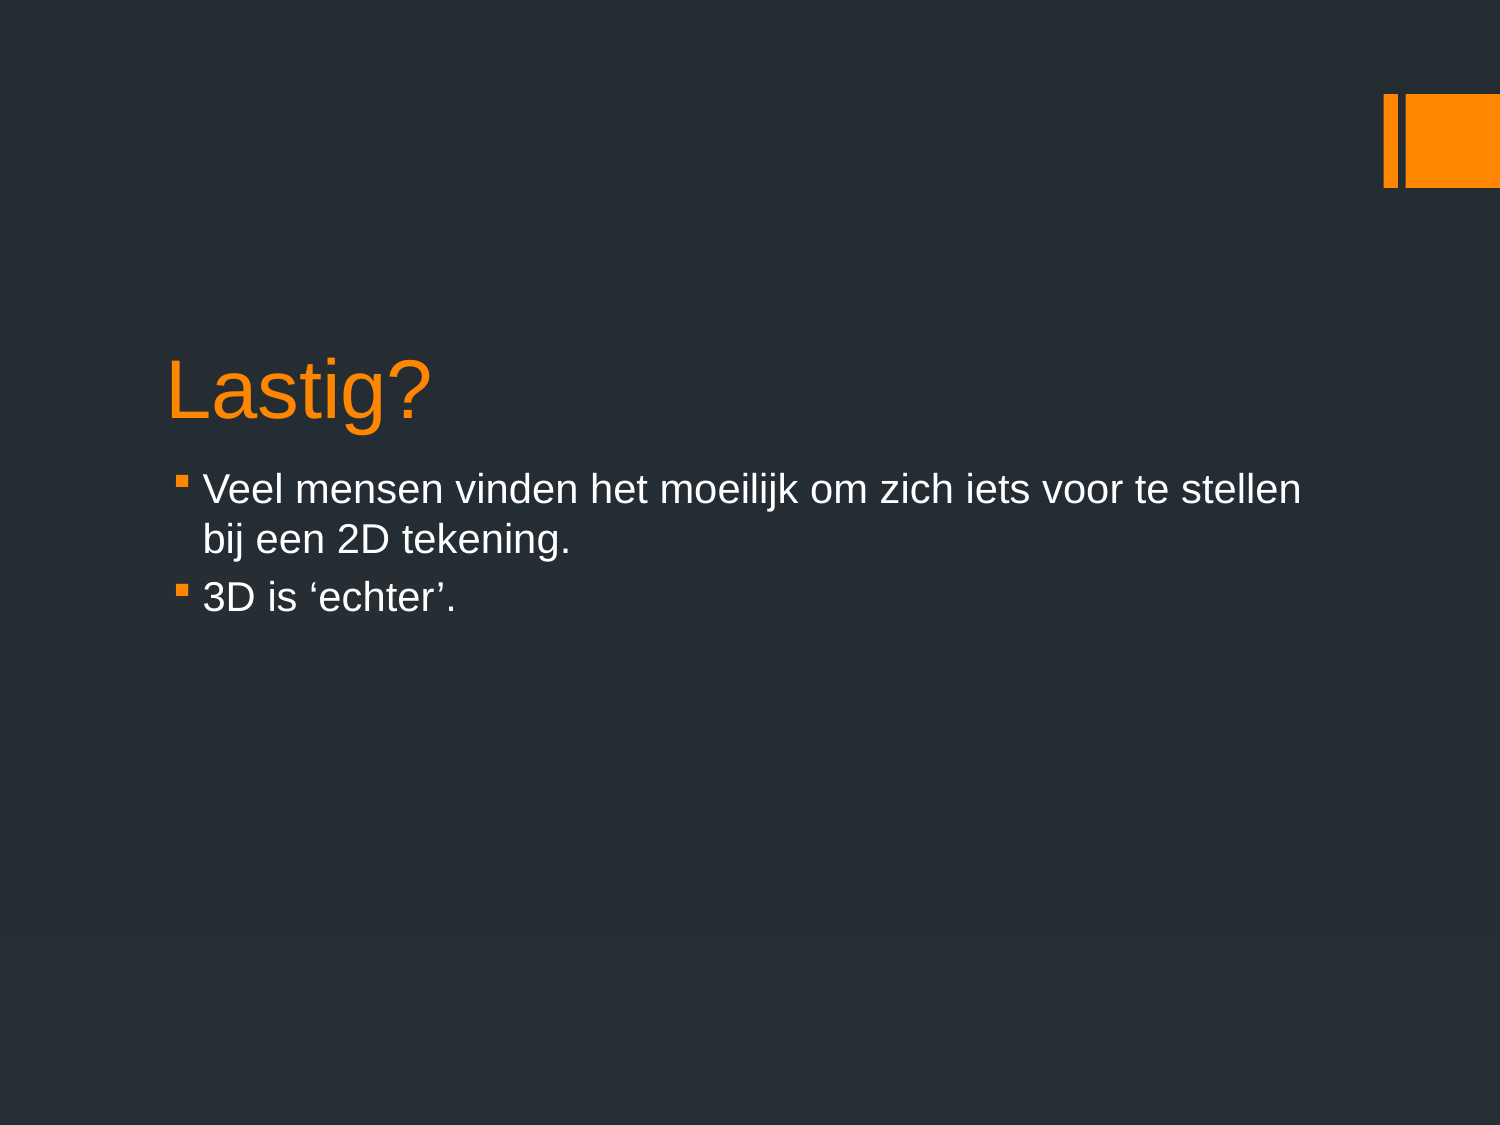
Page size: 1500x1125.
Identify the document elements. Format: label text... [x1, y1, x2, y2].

list Veel mensen vinden het moeilijk om zich iets voor te stellen bij een 2D tekening. 3D is ‘echter’. [150, 454, 1350, 1035]
title Lastig? [150, 253, 1350, 443]
